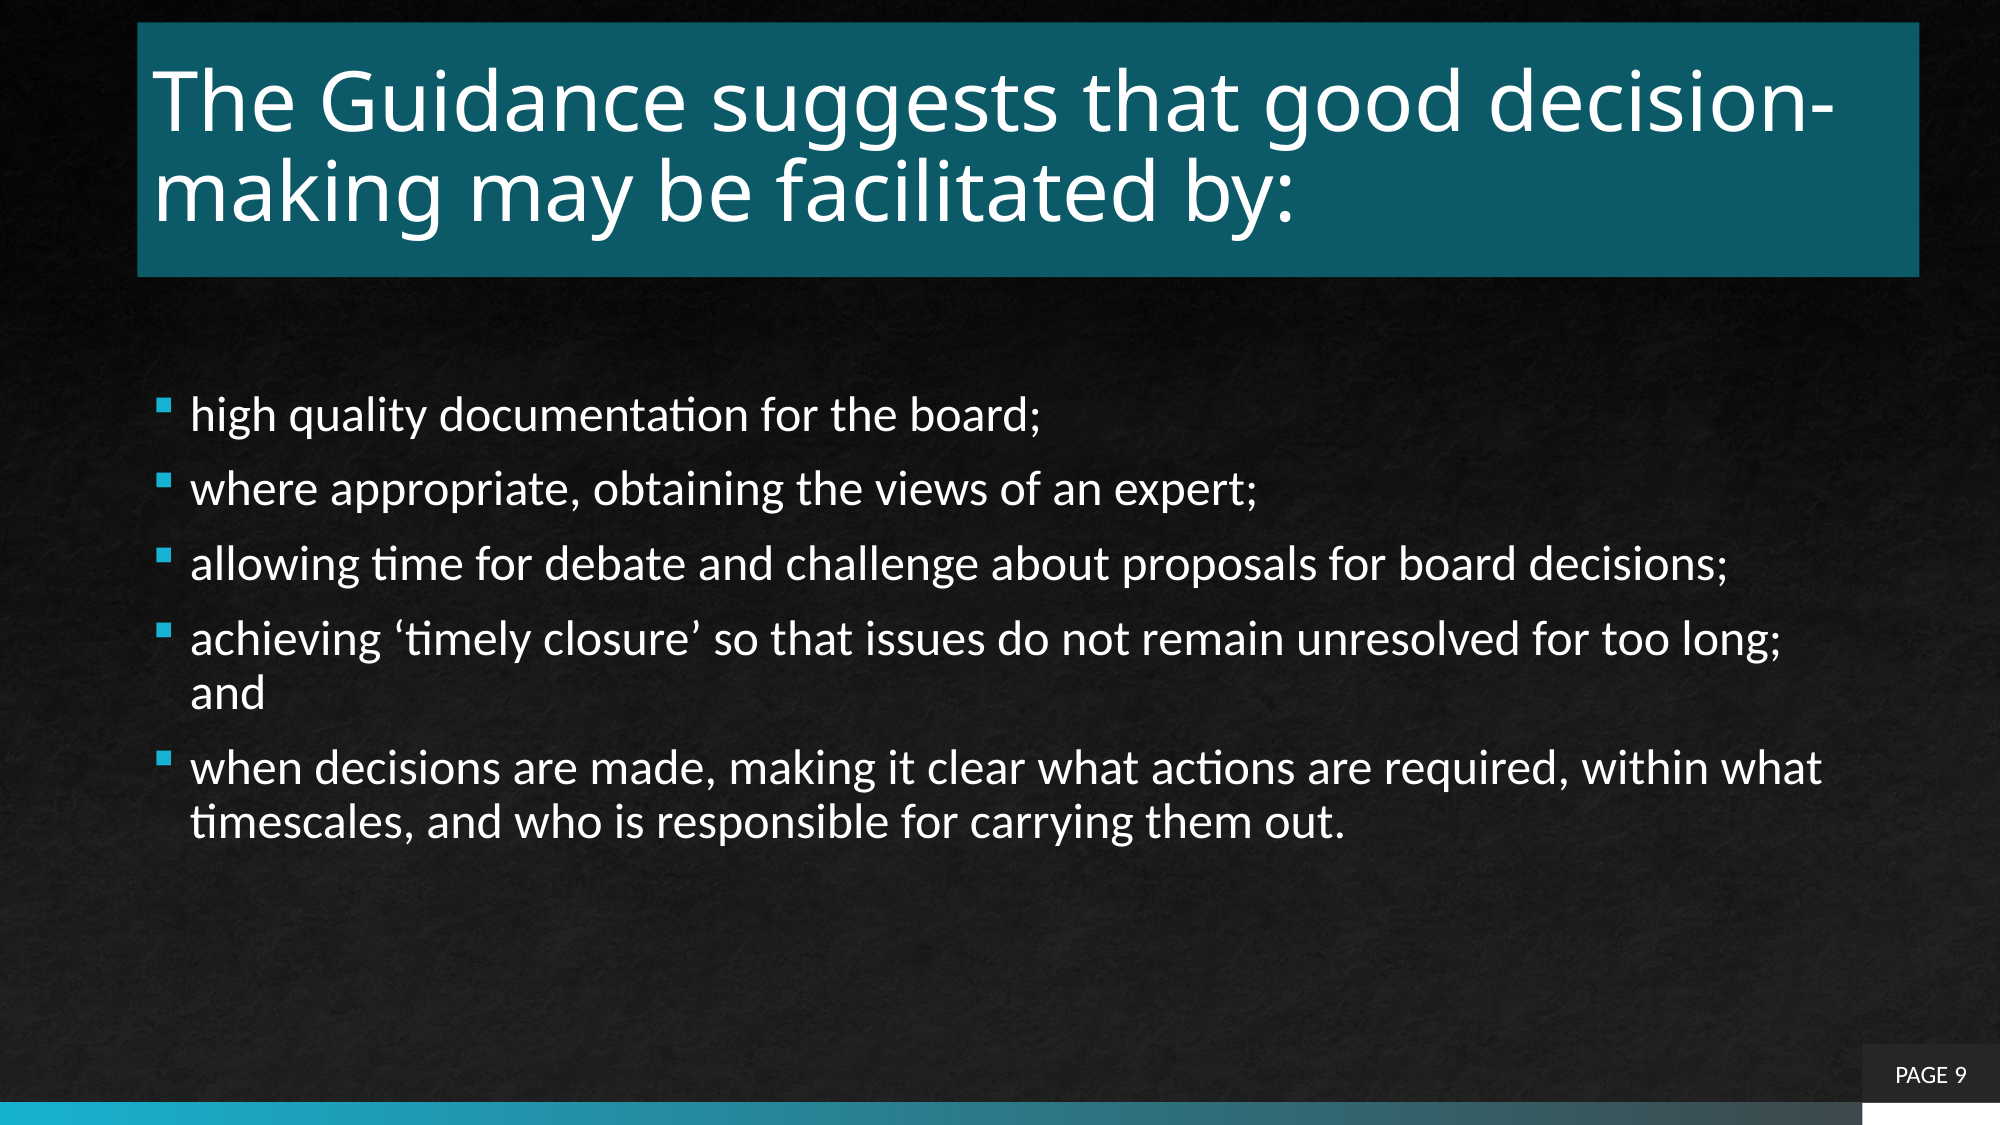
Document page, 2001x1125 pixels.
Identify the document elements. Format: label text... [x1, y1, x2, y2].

picture [0, 0, 2000, 1103]
slide_number PAGE 9 [1862, 1043, 2000, 1103]
title The Guidance suggests that good decision-making may be facilitated by: [137, 22, 1920, 278]
list high quality documentation for the board; where appropriate, obtaining the views of an expert; allowing time for debate and challenge about proposals for board decisions; achieving ‘timely closure’ so that issues do not remain unresolved for too long; and when decisions are made, making it clear what actions are required, within what timescales, and who is responsible for carrying them out. [137, 299, 1863, 1014]
